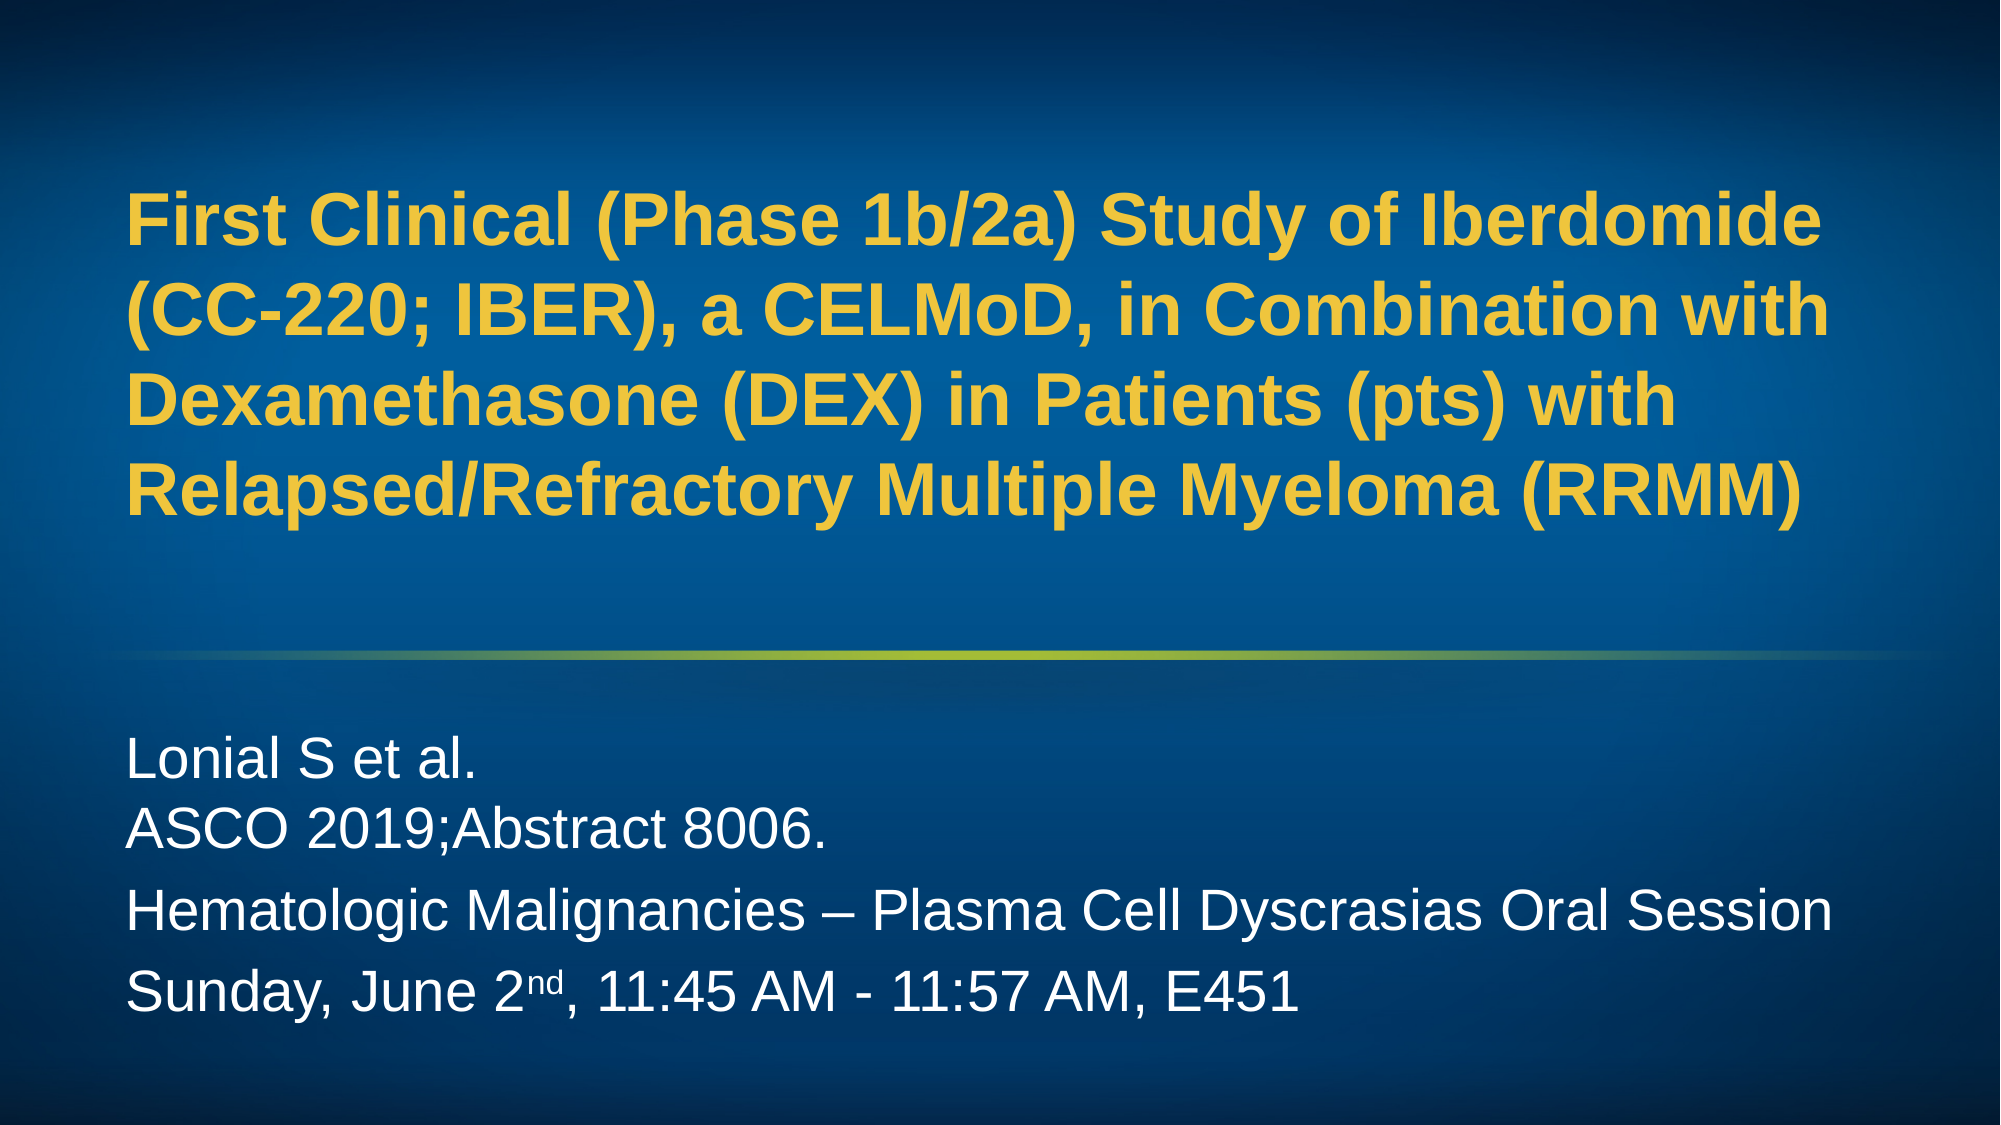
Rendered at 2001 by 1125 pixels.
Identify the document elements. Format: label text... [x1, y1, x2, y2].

title First Clinical (Phase 1b/2a) Study of Iberdomide (CC-220; IBER), a CELMoD, in Combination with Dexamethasone (DEX) in Patients (pts) with Relapsed/Refractory Multiple Myeloma (RRMM) [110, 75, 1850, 625]
subtitle Lonial S et al. ASCO 2019;Abstract 8006. Hematologic Malignancies – Plasma Cell Dyscrasias Oral Session Sunday, June 2nd, 11:45 AM - 11:57 AM, E451 [110, 712, 1890, 1000]
picture [0, 0, 2000, 1125]
